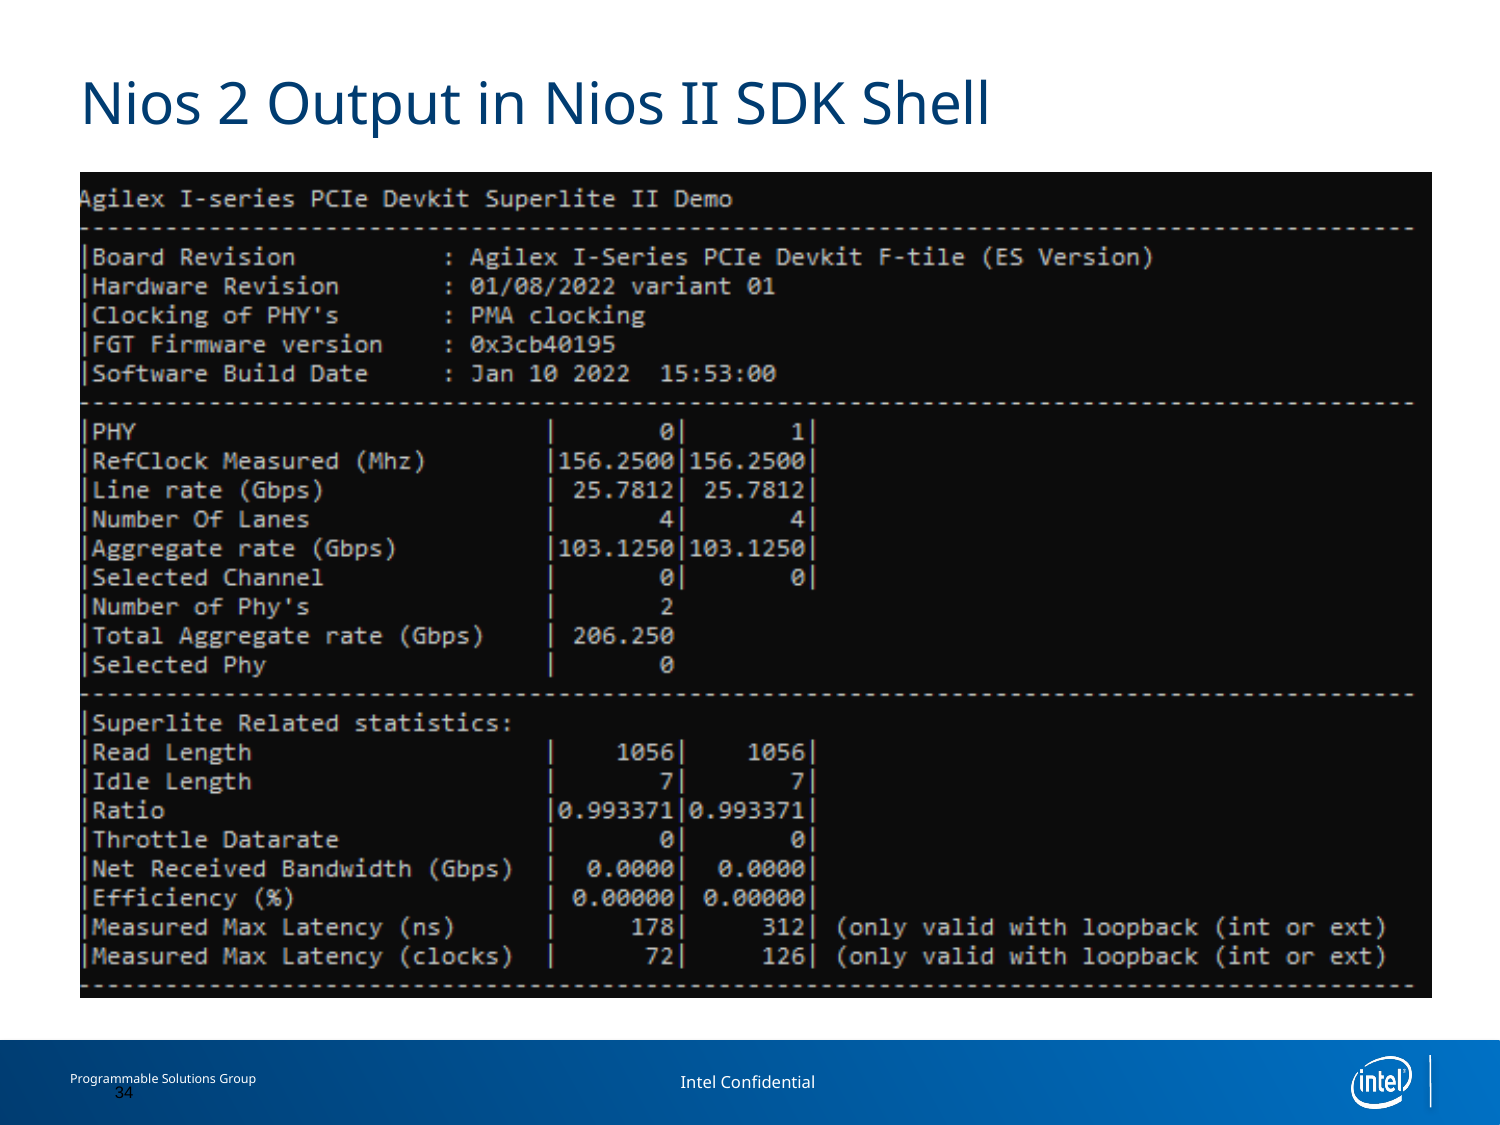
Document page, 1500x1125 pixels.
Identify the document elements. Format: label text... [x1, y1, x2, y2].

title Nios 2 Output in Nios II SDK Shell [80, 65, 1400, 171]
slide_number 34 [19, 1069, 134, 1116]
picture [80, 171, 1432, 998]
picture [1351, 1056, 1412, 1109]
